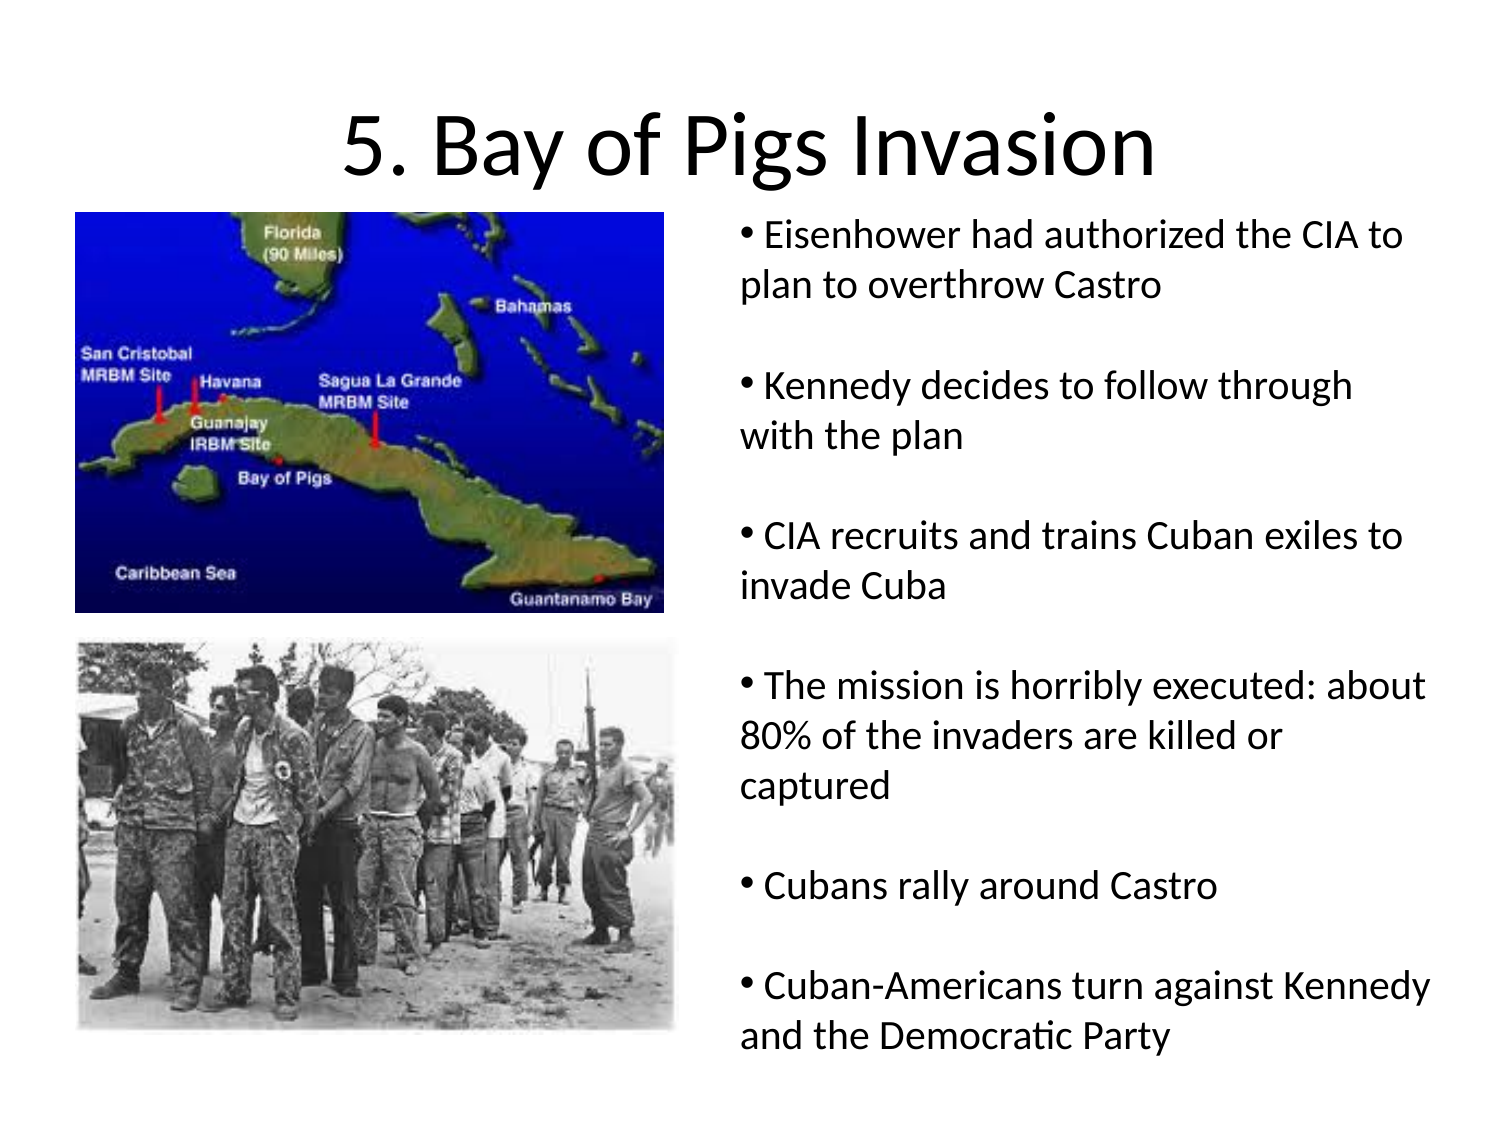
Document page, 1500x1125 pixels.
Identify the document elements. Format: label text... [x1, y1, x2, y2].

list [74, 212, 664, 613]
picture [74, 637, 680, 1035]
text_box Eisenhower had authorized the CIA to plan to overthrow Castro Kennedy decides to follow through with the plan CIA recruits and trains Cuban exiles to invade Cuba The mission is horribly executed: about 80% of the invaders are killed or captured Cubans rally around Castro Cuban-Americans turn against Kennedy and the Democratic Party [725, 199, 1450, 1116]
title 5. Bay of Pigs Invasion [75, 45, 1425, 233]
